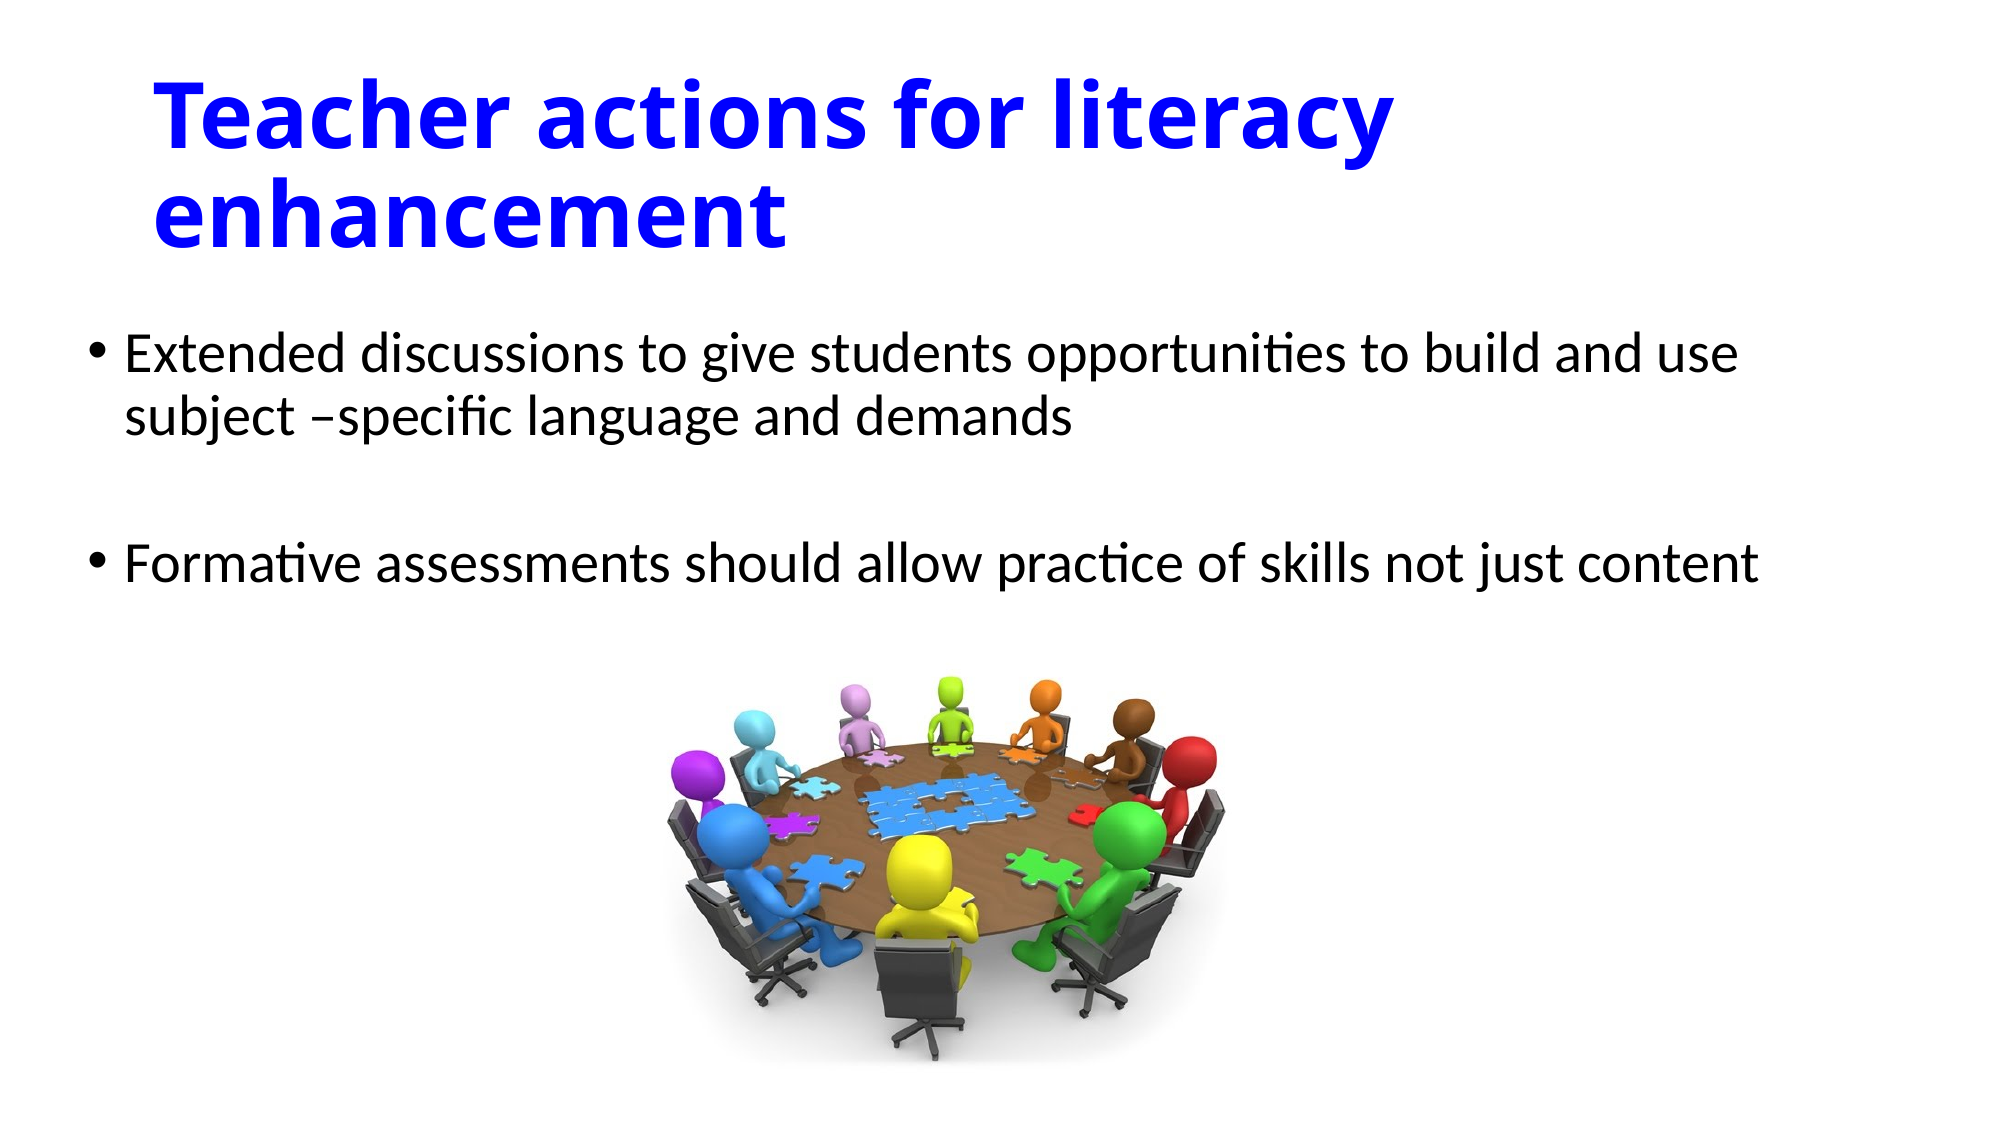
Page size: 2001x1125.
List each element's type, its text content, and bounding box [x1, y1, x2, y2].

picture [652, 632, 1239, 1073]
title Teacher actions for literacy enhancement [137, 59, 1863, 223]
list Extended discussions to give students opportunities to build and use subject –specific language and demands Formative assessments should allow practice of skills not just content [72, 223, 1863, 1042]
